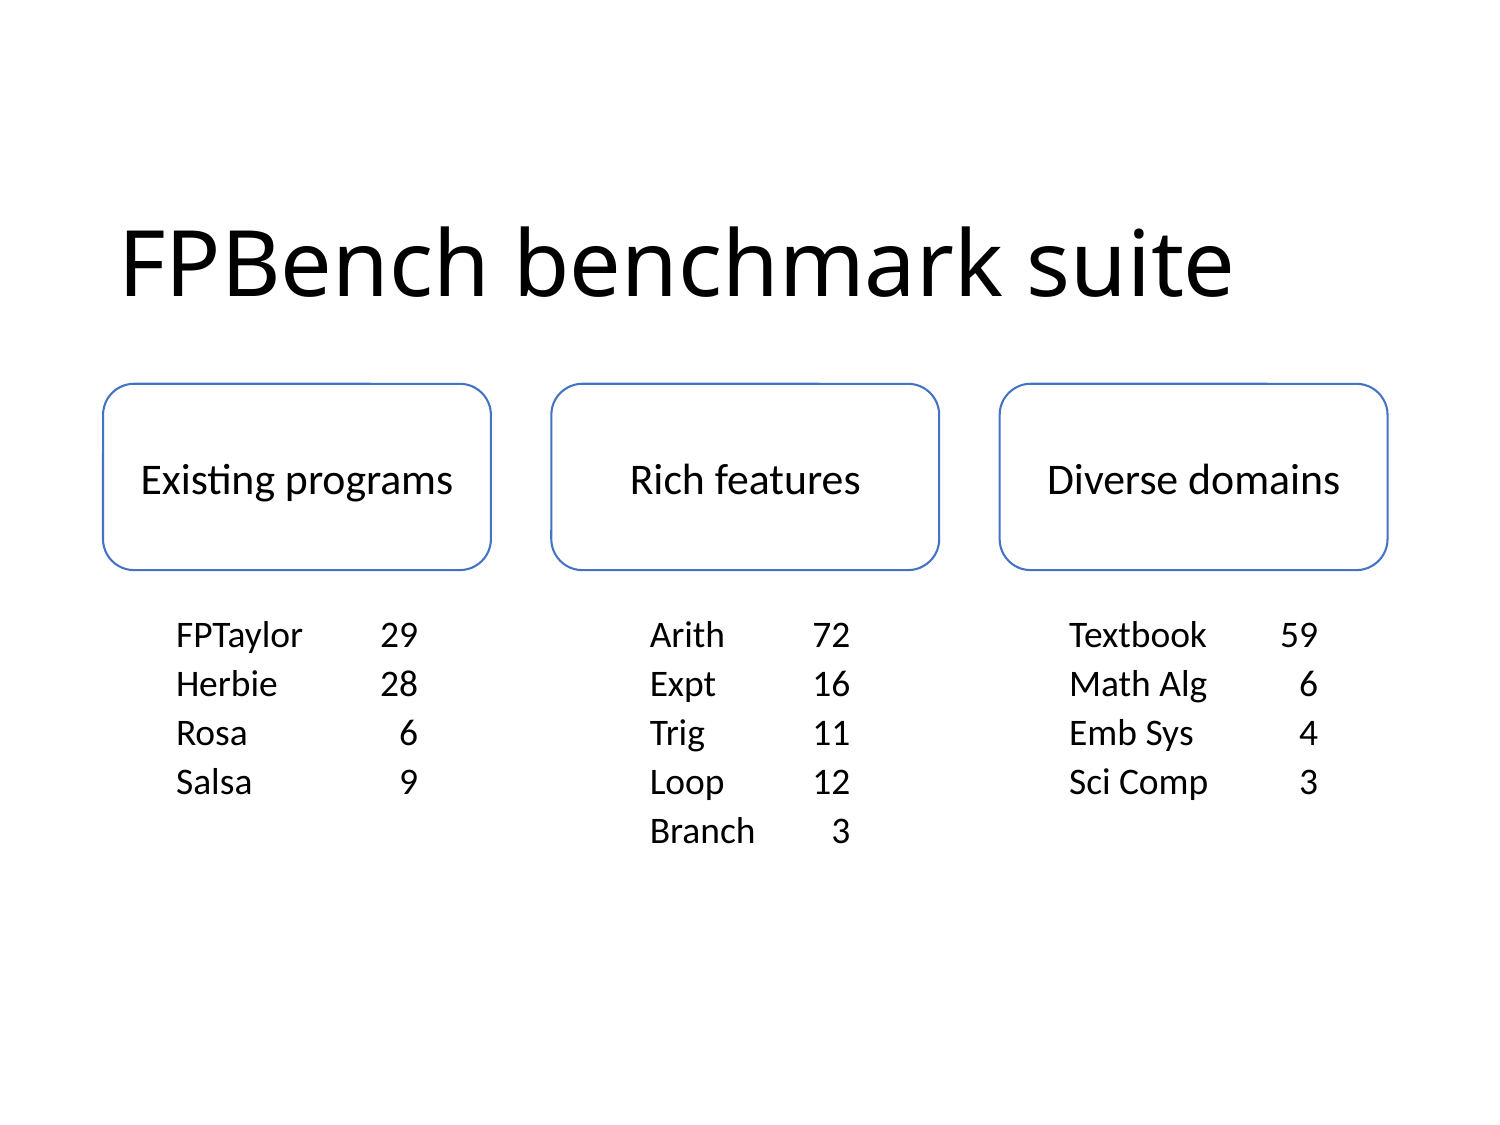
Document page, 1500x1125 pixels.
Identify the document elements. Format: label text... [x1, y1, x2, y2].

table_header Arith [639, 614, 774, 663]
table_cell Rosa [165, 712, 325, 761]
table_header 72 [774, 614, 861, 663]
table_cell Sci Comp [1058, 761, 1223, 810]
table_header FPTaylor [165, 614, 325, 663]
table_cell 12 [774, 761, 861, 810]
table_cell 28 [325, 663, 429, 712]
table_cell Trig [639, 712, 774, 761]
text_box Existing programs [101, 382, 492, 572]
table_header Textbook [1058, 614, 1223, 663]
table_cell Loop [639, 761, 774, 810]
table_cell Salsa [165, 761, 325, 810]
table_cell Emb Sys [1058, 712, 1223, 761]
title FPBench benchmark suite [103, 185, 1397, 349]
table_cell 4 [1223, 712, 1329, 761]
table_cell 3 [774, 810, 861, 859]
text_box Diverse domains [998, 382, 1389, 572]
table_header 29 [325, 614, 429, 663]
table_cell Math Alg [1058, 663, 1223, 712]
table_cell 11 [774, 712, 861, 761]
table_cell Expt [639, 663, 774, 712]
table_cell 6 [1223, 663, 1329, 712]
table_cell Branch [639, 810, 774, 859]
table_cell 16 [774, 663, 861, 712]
table_cell 6 [325, 712, 429, 761]
table_header 59 [1223, 614, 1329, 663]
table_cell 3 [1223, 761, 1329, 810]
table_cell Herbie [165, 663, 325, 712]
text_box Rich features [550, 382, 941, 572]
table_cell 9 [325, 761, 429, 810]
